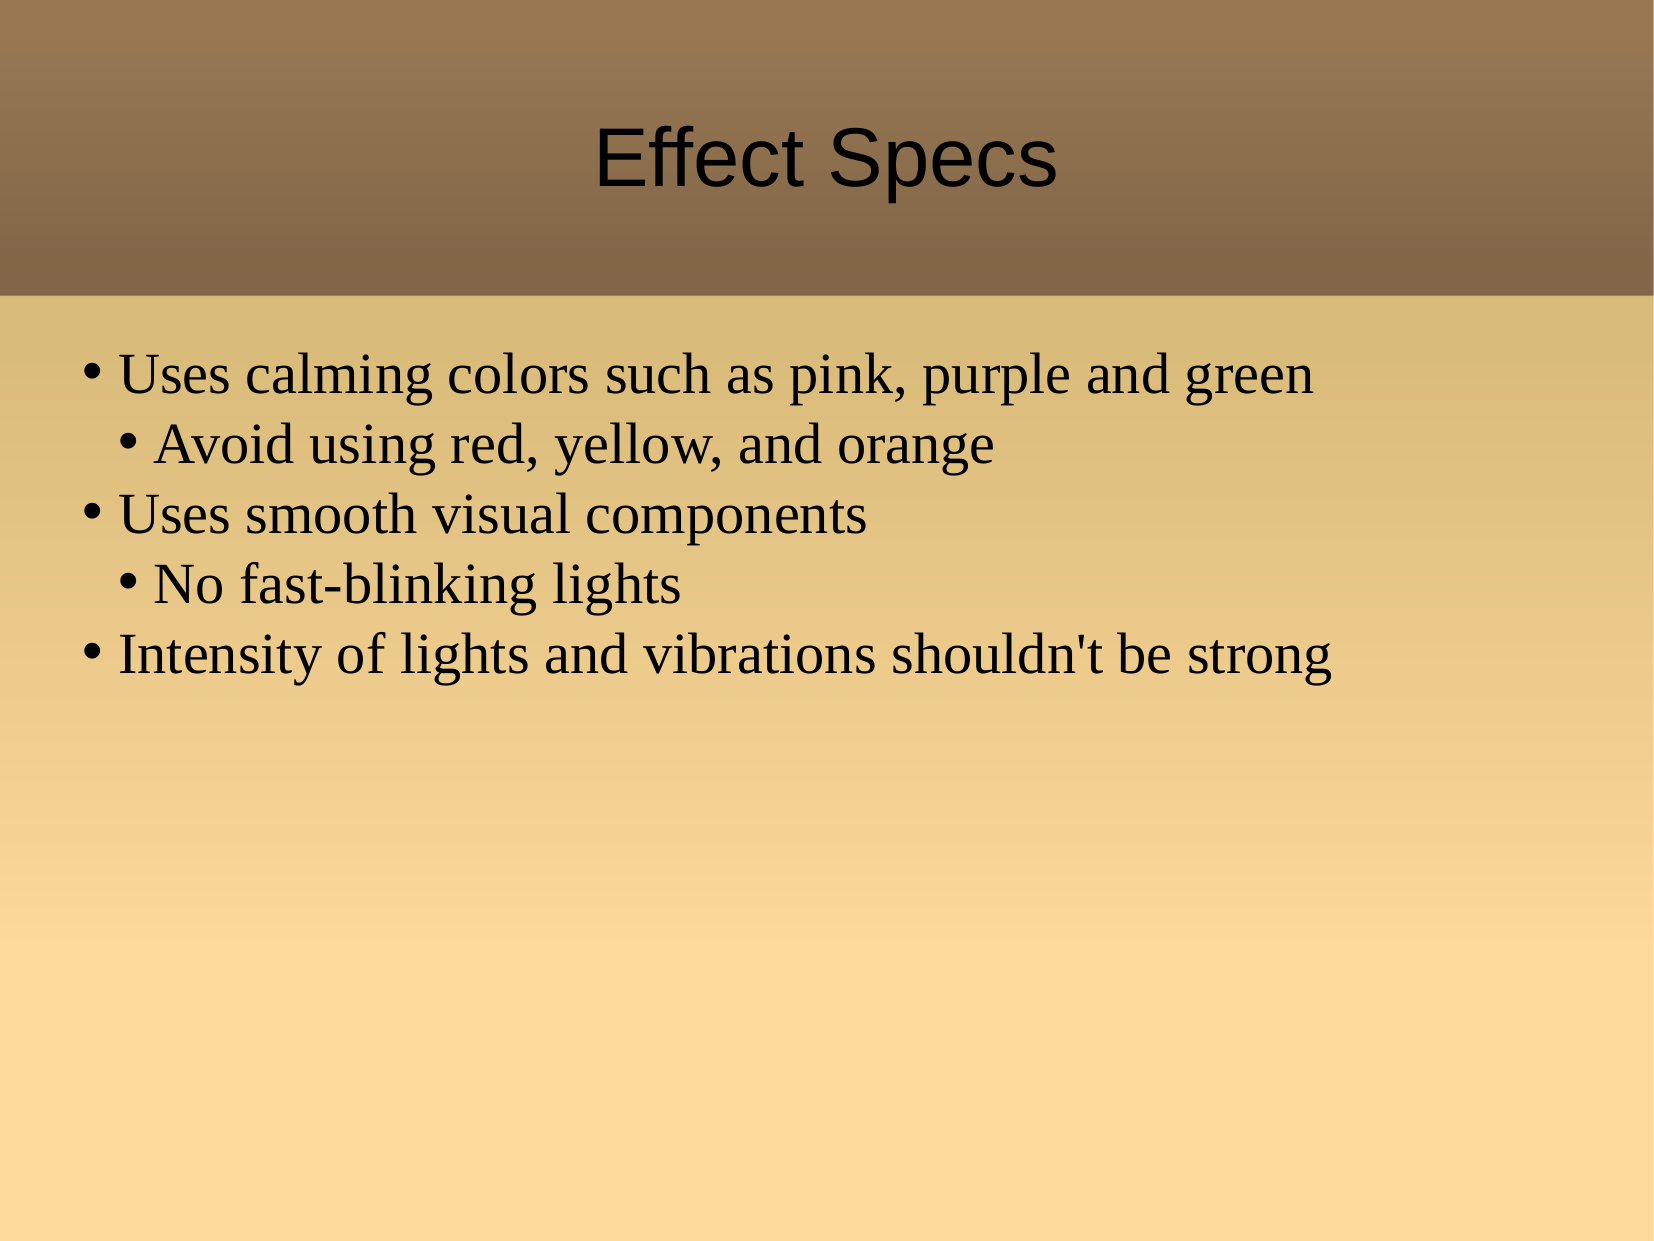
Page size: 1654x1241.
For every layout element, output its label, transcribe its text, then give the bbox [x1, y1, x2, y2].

picture [0, 0, 1654, 1241]
text_box Effect Specs [82, 56, 1571, 249]
text_box Uses calming colors such as pink, purple and green Avoid using red, yellow, and orange Uses smooth visual components No fast-blinking lights Intensity of lights and vibrations shouldn't be strong [82, 290, 1571, 1094]
